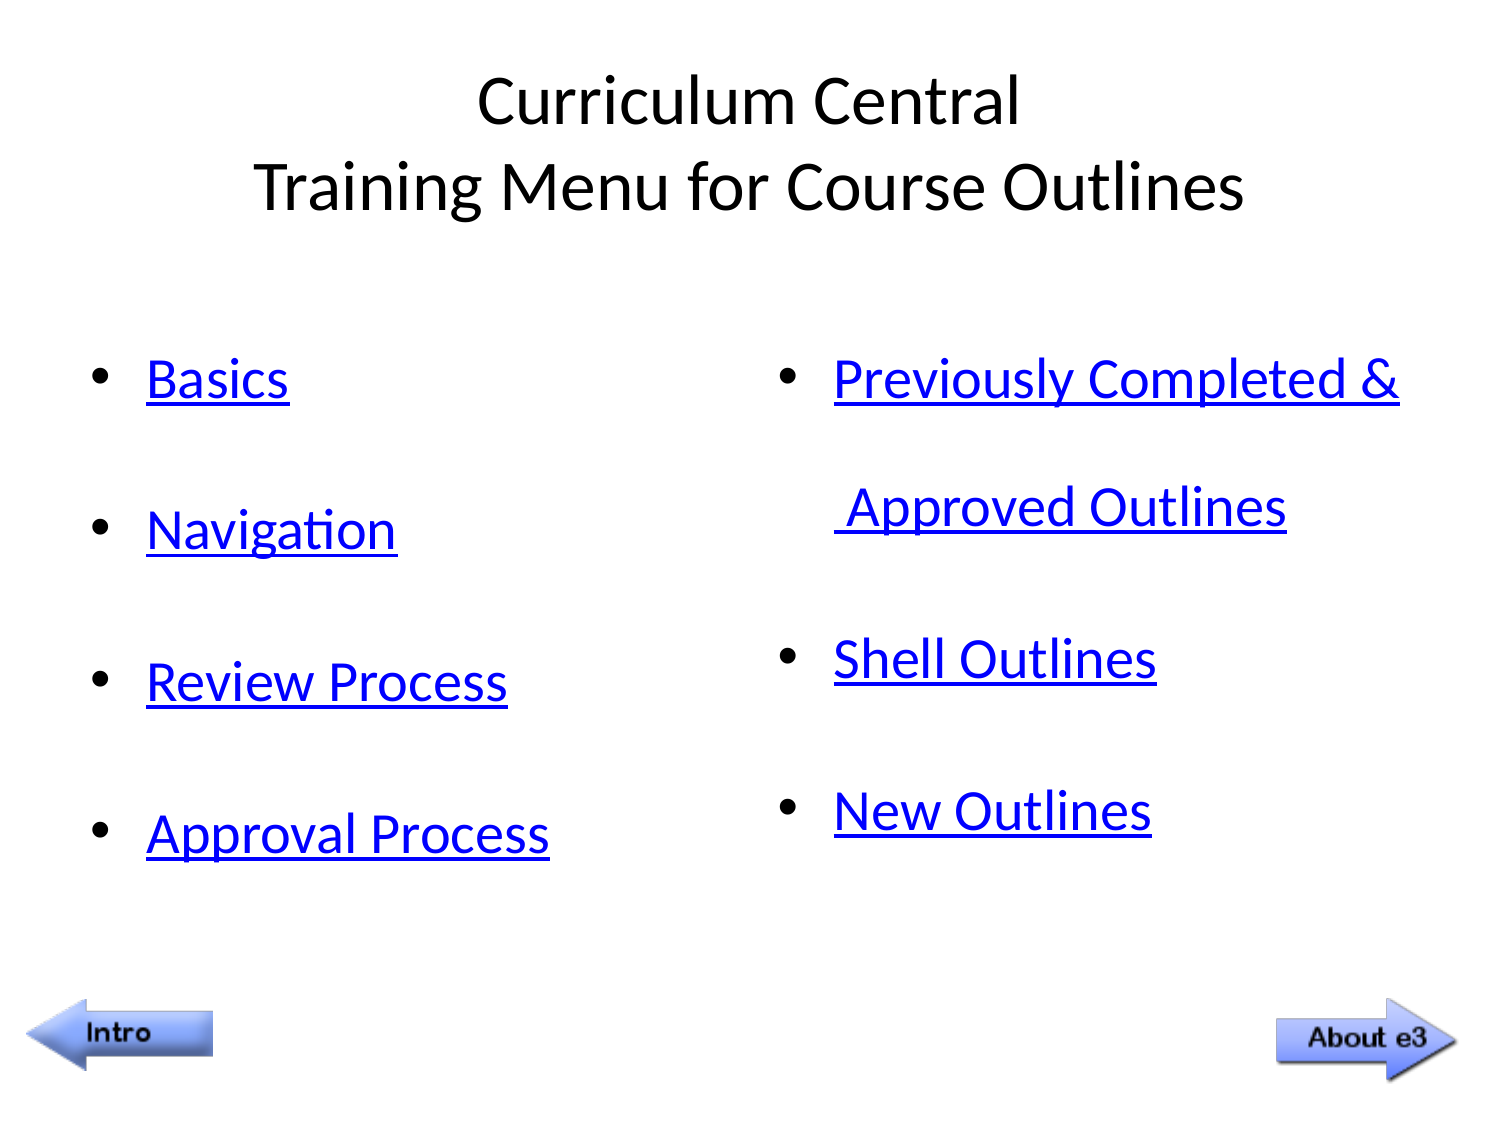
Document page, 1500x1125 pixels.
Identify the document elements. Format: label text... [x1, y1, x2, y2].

list Basics Navigation Review Process Approval Process [75, 262, 738, 1005]
picture [1274, 997, 1463, 1088]
list Previously Completed & Approved Outlines Shell Outlines New Outlines [762, 262, 1425, 1005]
title Curriculum Central Training Menu for Course Outlines [75, 45, 1425, 233]
picture [25, 999, 213, 1072]
